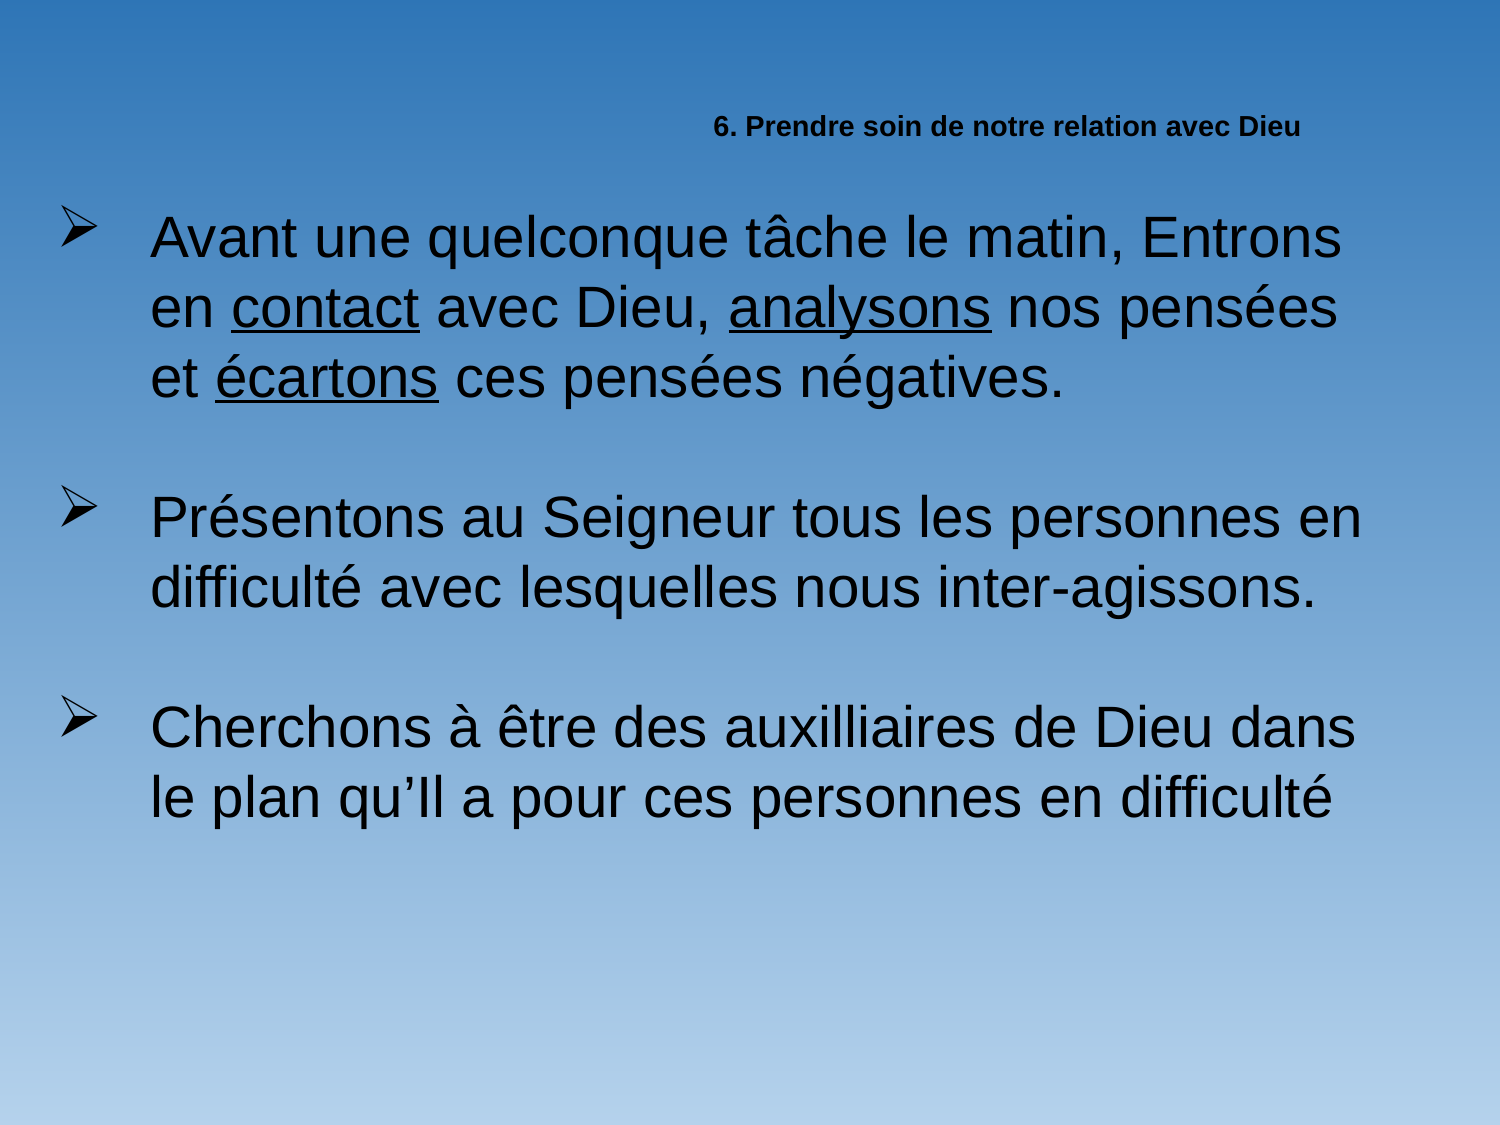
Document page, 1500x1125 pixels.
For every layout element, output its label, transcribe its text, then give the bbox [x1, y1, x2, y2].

title 6. Prendre soin de notre relation avec Dieu [23, 58, 1318, 192]
text_box Avant une quelconque tâche le matin, Entrons en contact avec Dieu, analysons nos pensées et écartons ces pensées négatives. Présentons au Seigneur tous les personnes en difficulté avec lesquelles nous inter-agissons. Cherchons à être des auxilliaires de Dieu dans le plan qu’Il a pour ces personnes en difficulté [41, 191, 1397, 836]
